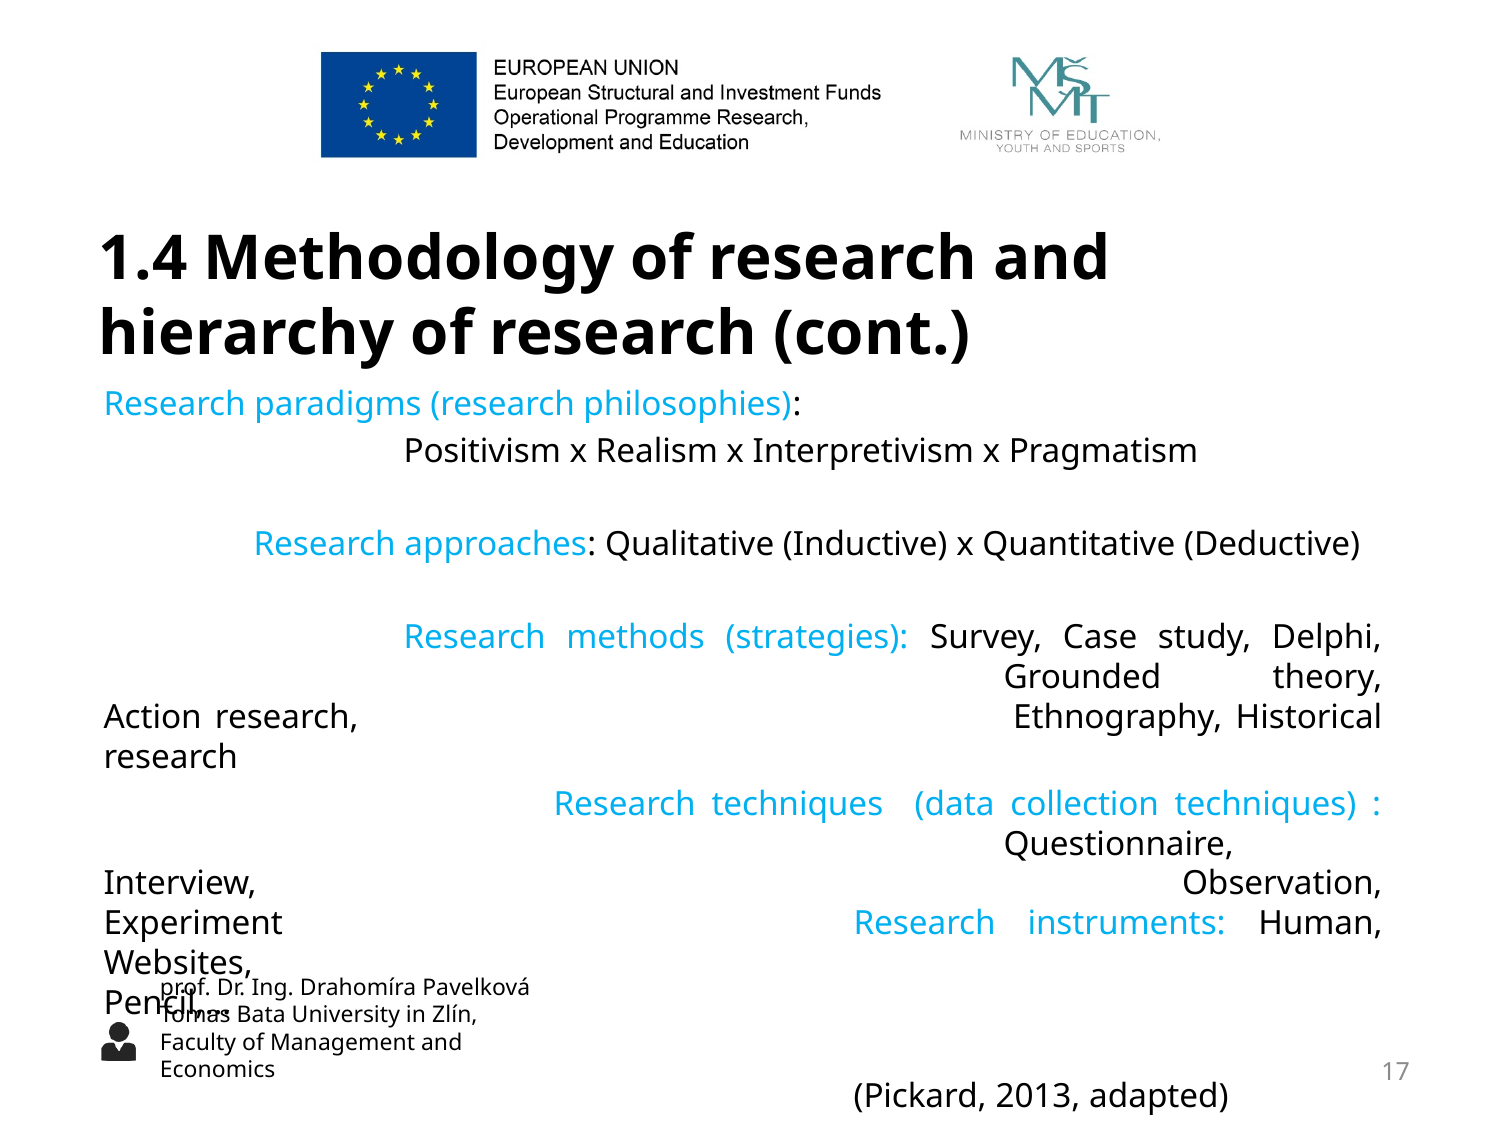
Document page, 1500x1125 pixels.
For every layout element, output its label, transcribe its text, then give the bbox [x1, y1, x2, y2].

slide_number 17 [1074, 1042, 1425, 1103]
subtitle Research paradigms (research philosophies): Positivism x Realism x Interpretivism x Pragmatism Research approaches: Qualitative (Inductive) x Quantitative (Deductive) Research methods (strategies): Survey, Case study, Delphi, Grounded theory, Action research, Ethnography, Historical research Research techniques (data collection techniques) : Questionnaire, Interview, Observation, Experiment Research instruments: Human, Websites, Pencil,… (Pickard, 2013, adapted) [88, 374, 1398, 965]
picture [101, 1021, 136, 1062]
picture [268, 0, 1212, 210]
title 1.4 Methodology of research and hierarchy of research (cont.) [83, 209, 1427, 375]
footer prof. Dr. Ing. Drahomíra Pavelková Tomas Bata University in Zlín, Faculty of Management and Economics [145, 999, 573, 1083]
